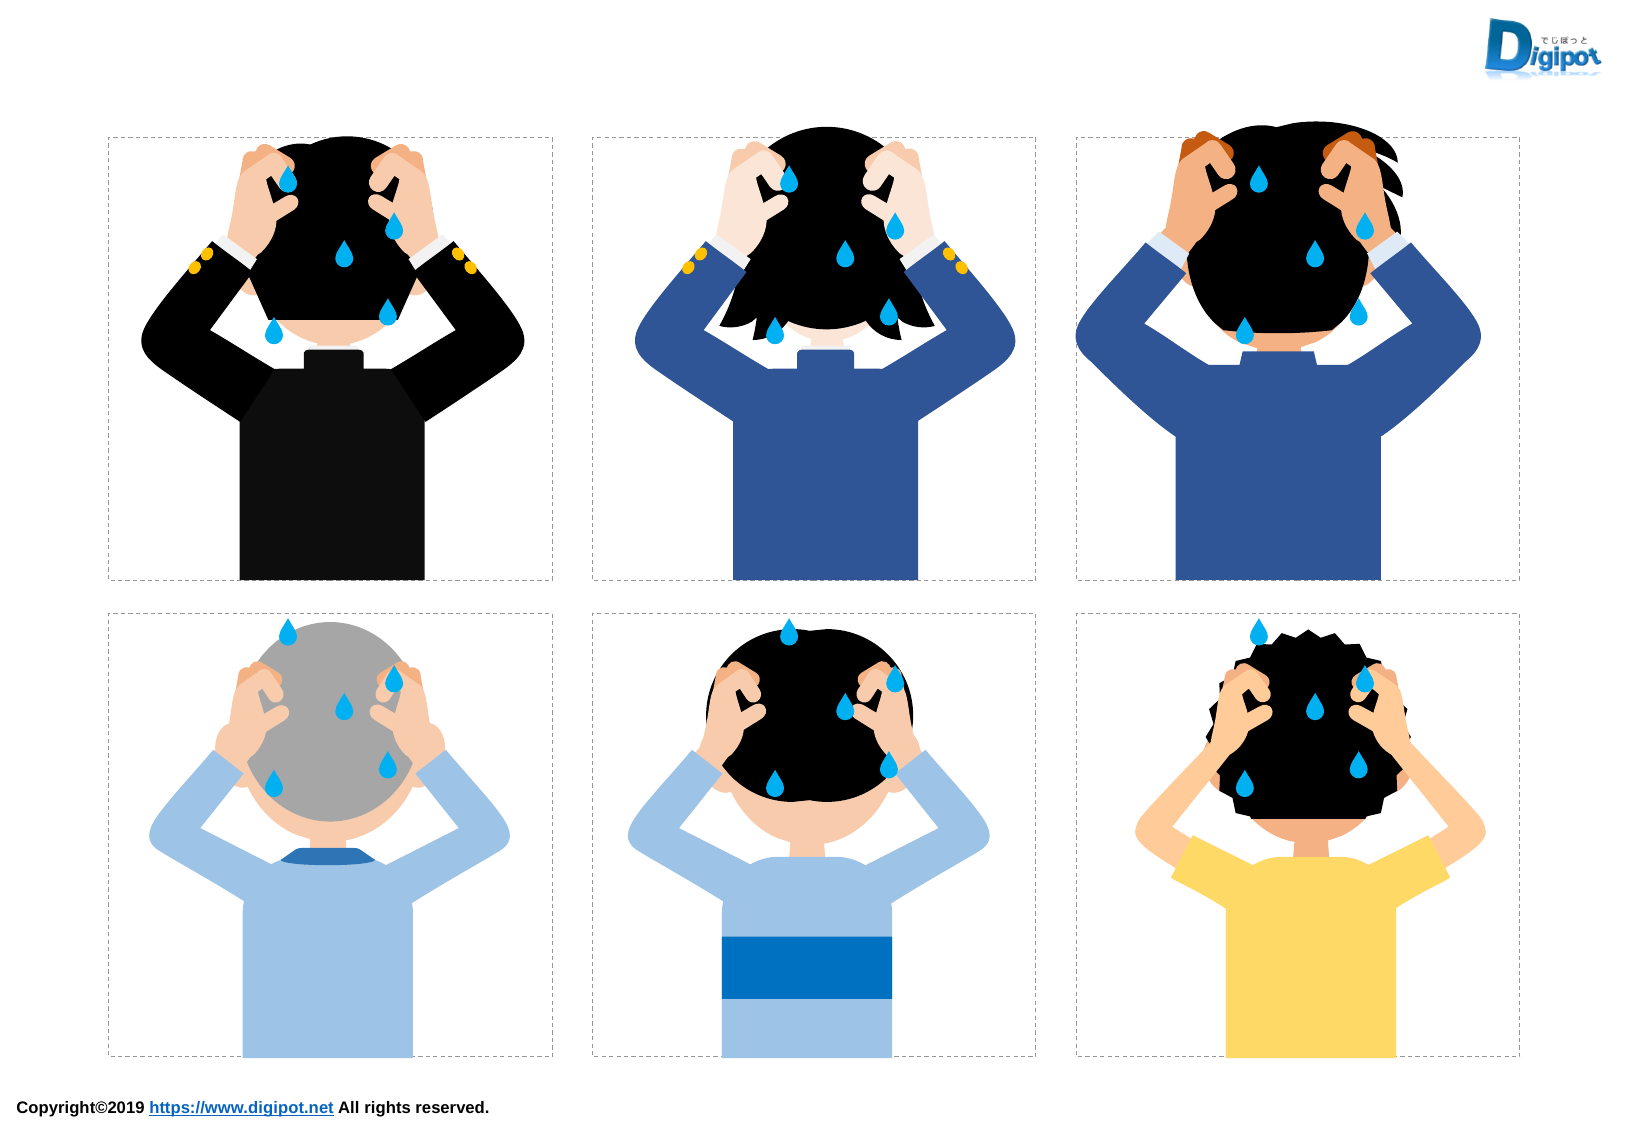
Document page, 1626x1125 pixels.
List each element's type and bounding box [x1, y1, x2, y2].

text_box [765, 165, 905, 345]
text_box [264, 618, 404, 798]
text_box [641, 629, 977, 1059]
text_box [1235, 618, 1374, 798]
text_box [1082, 121, 1474, 580]
text_box [647, 126, 1003, 581]
text_box [154, 136, 512, 581]
text_box [264, 165, 404, 345]
text_box [162, 621, 497, 1059]
picture [1485, 18, 1602, 82]
text_box [1146, 629, 1475, 1059]
text_box [765, 618, 905, 798]
text_box [1235, 165, 1374, 345]
